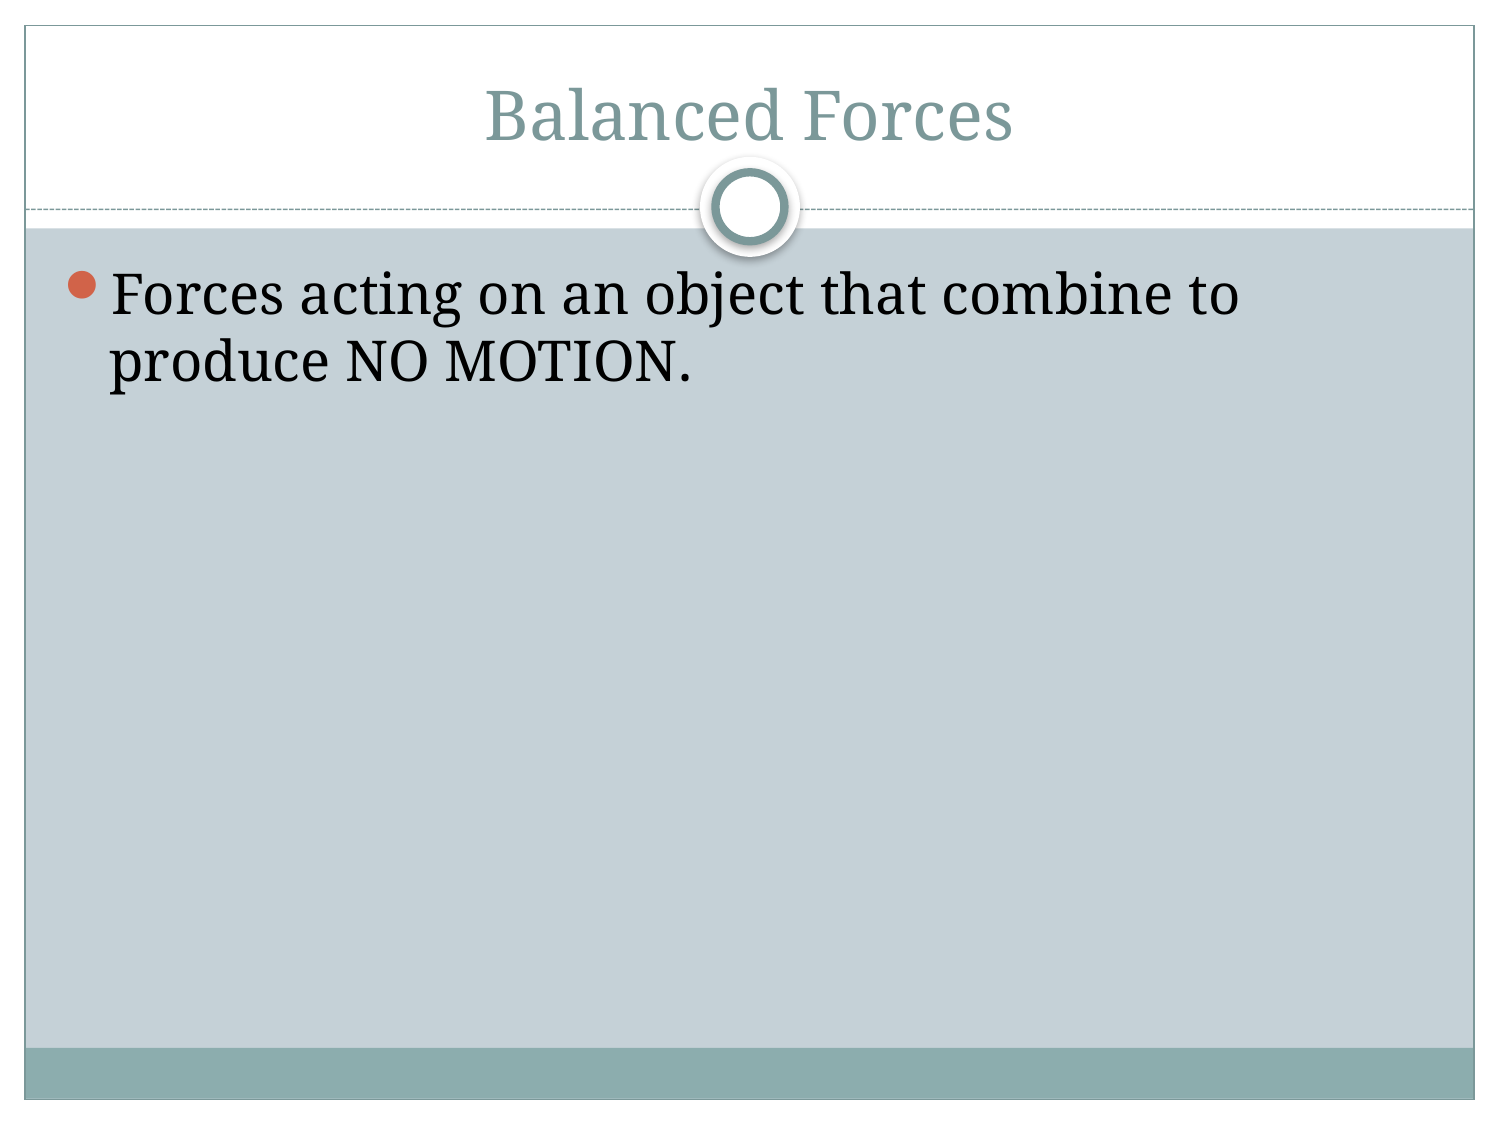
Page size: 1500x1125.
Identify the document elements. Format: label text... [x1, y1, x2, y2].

title Balanced Forces [49, 37, 1450, 162]
list Forces acting on an object that combine to produce NO MOTION. [49, 250, 1445, 1001]
